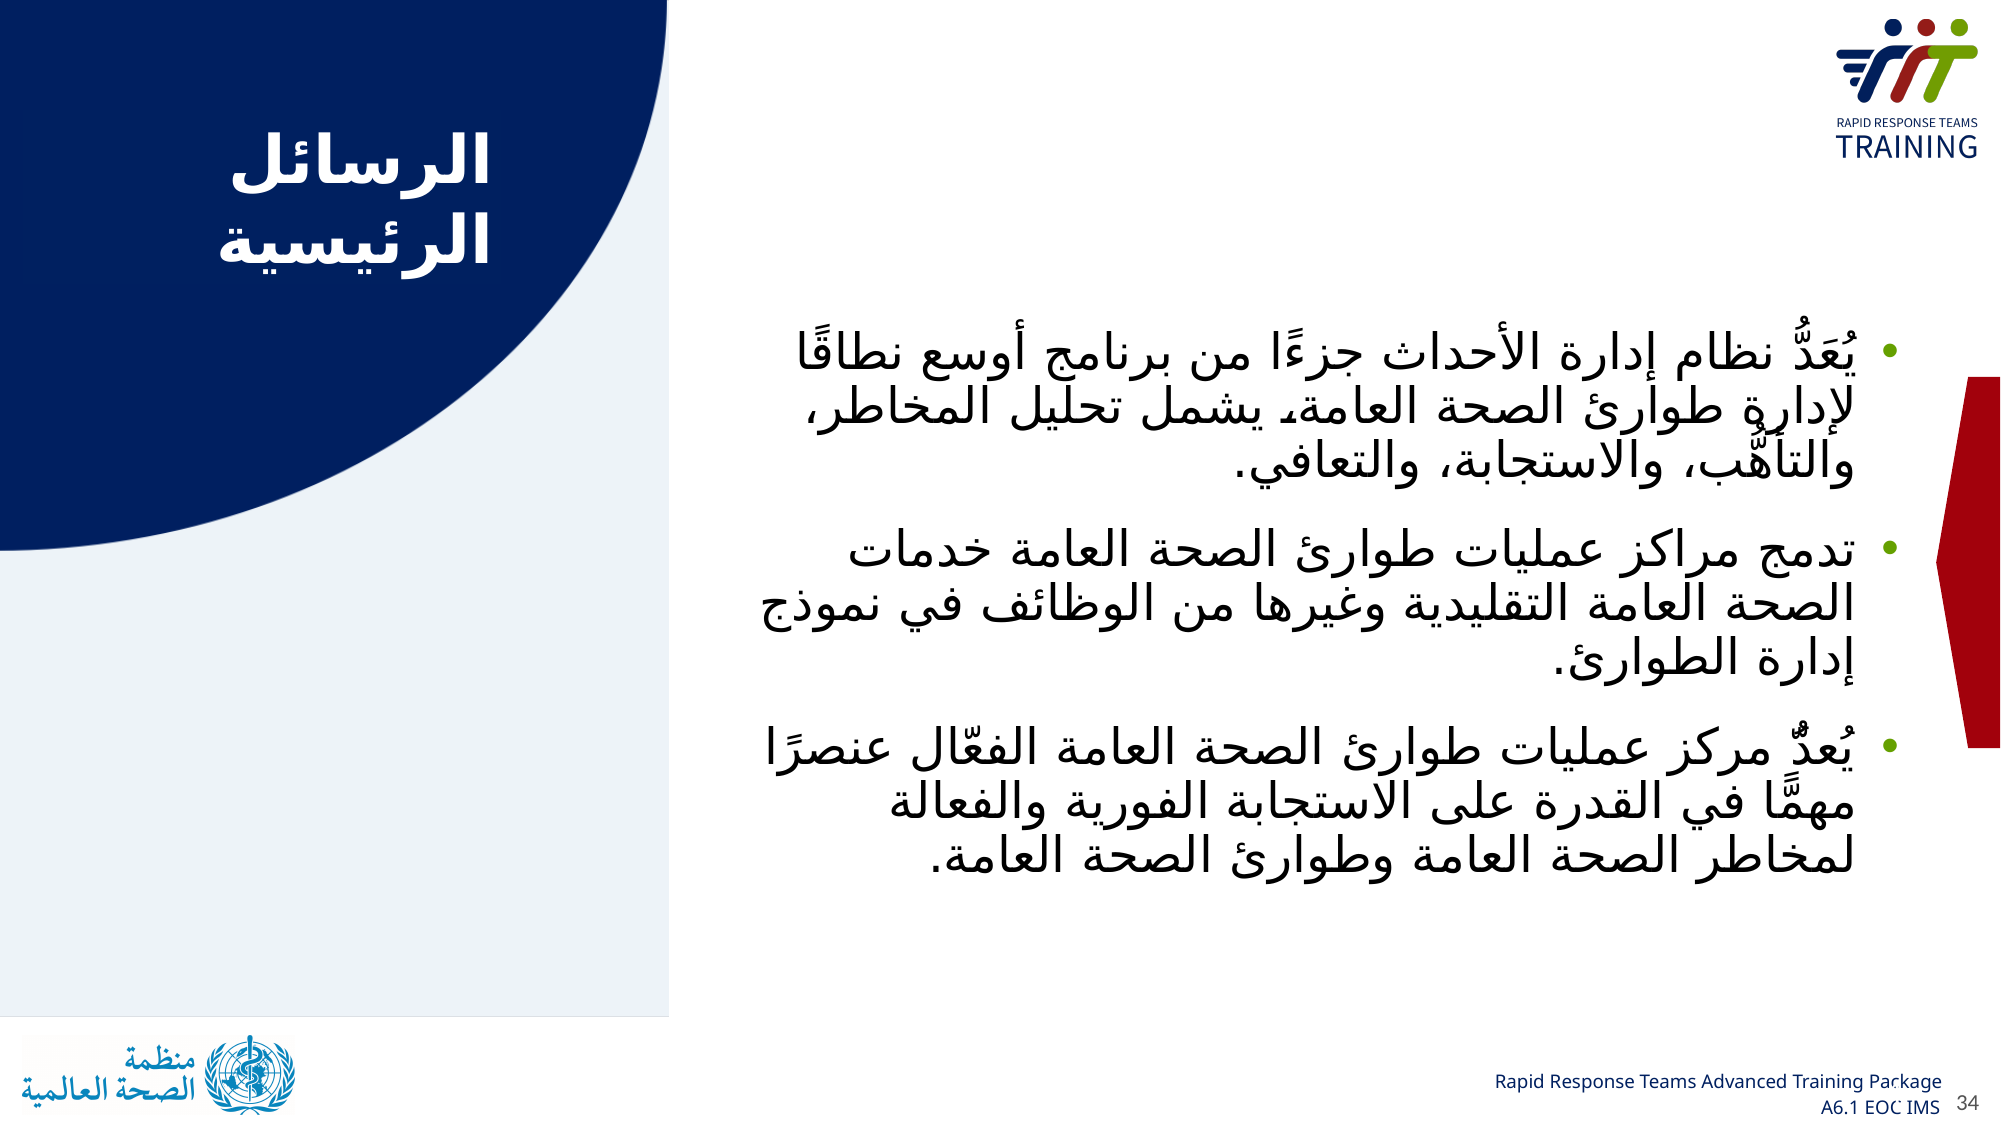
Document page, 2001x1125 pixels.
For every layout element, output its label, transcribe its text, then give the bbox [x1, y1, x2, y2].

list يُعَدُّ نظام إدارة الأحداث جزءًا من برنامج أوسع نطاقًا لإدارة طوارئ الصحة العامة، يشمل تحليل المخاطر، والتأهُّب، والاستجابة، والتعافي. تدمج مراكز عمليات طوارئ الصحة العامة خدمات الصحة العامة التقليدية وغيرها من الوظائف في نموذج إدارة الطوارئ. يُعدُّ مركز عمليات طوارئ الصحة العامة الفعّال عنصرًا مهمًّا في القدرة على الاستجابة الفورية والفعالة لمخاطر الصحة العامة وطوارئ الصحة العامة. [726, 318, 1907, 1066]
slide_number 34 [1882, 1037, 1930, 1092]
picture [252, 1050, 258, 1059]
picture [22, 1035, 295, 1115]
picture [0, 0, 669, 1018]
text_box الرسائل الرئيسية [22, 109, 501, 285]
picture [1835, 19, 1978, 167]
